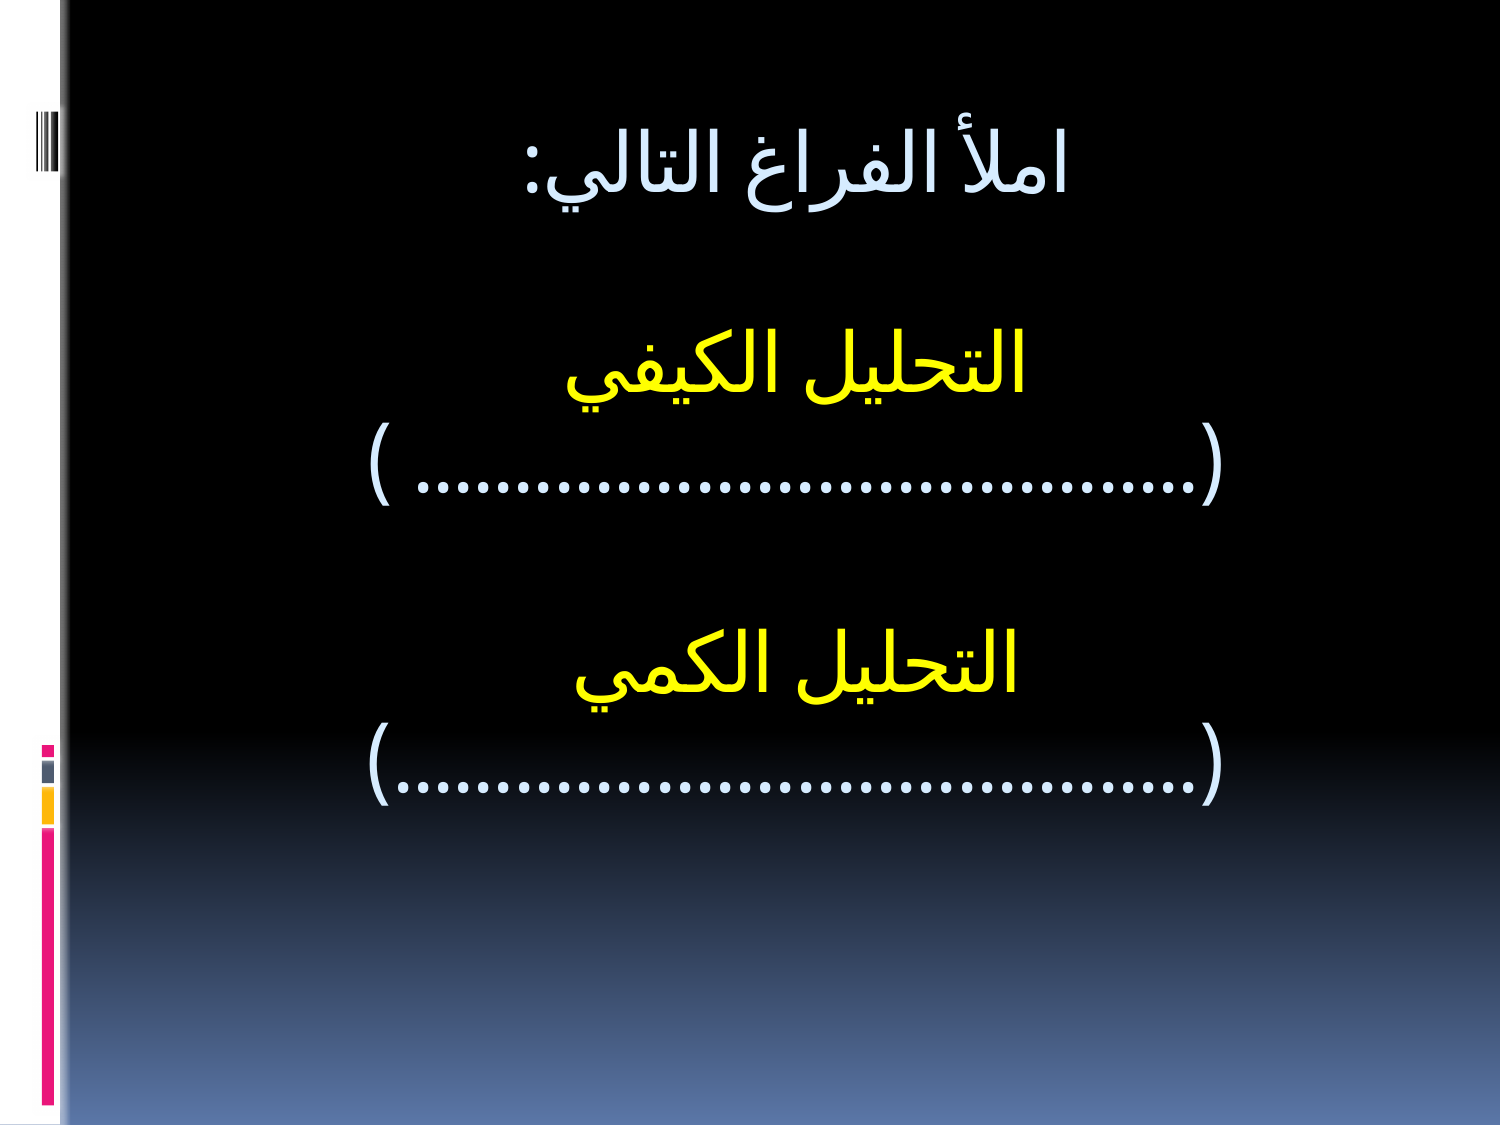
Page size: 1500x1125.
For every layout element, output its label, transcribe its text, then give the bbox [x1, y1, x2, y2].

title املأ الفراغ التالي: التحليل الكيفي (....................................... ) التحليل الكمي (........................................) [159, 101, 1435, 988]
